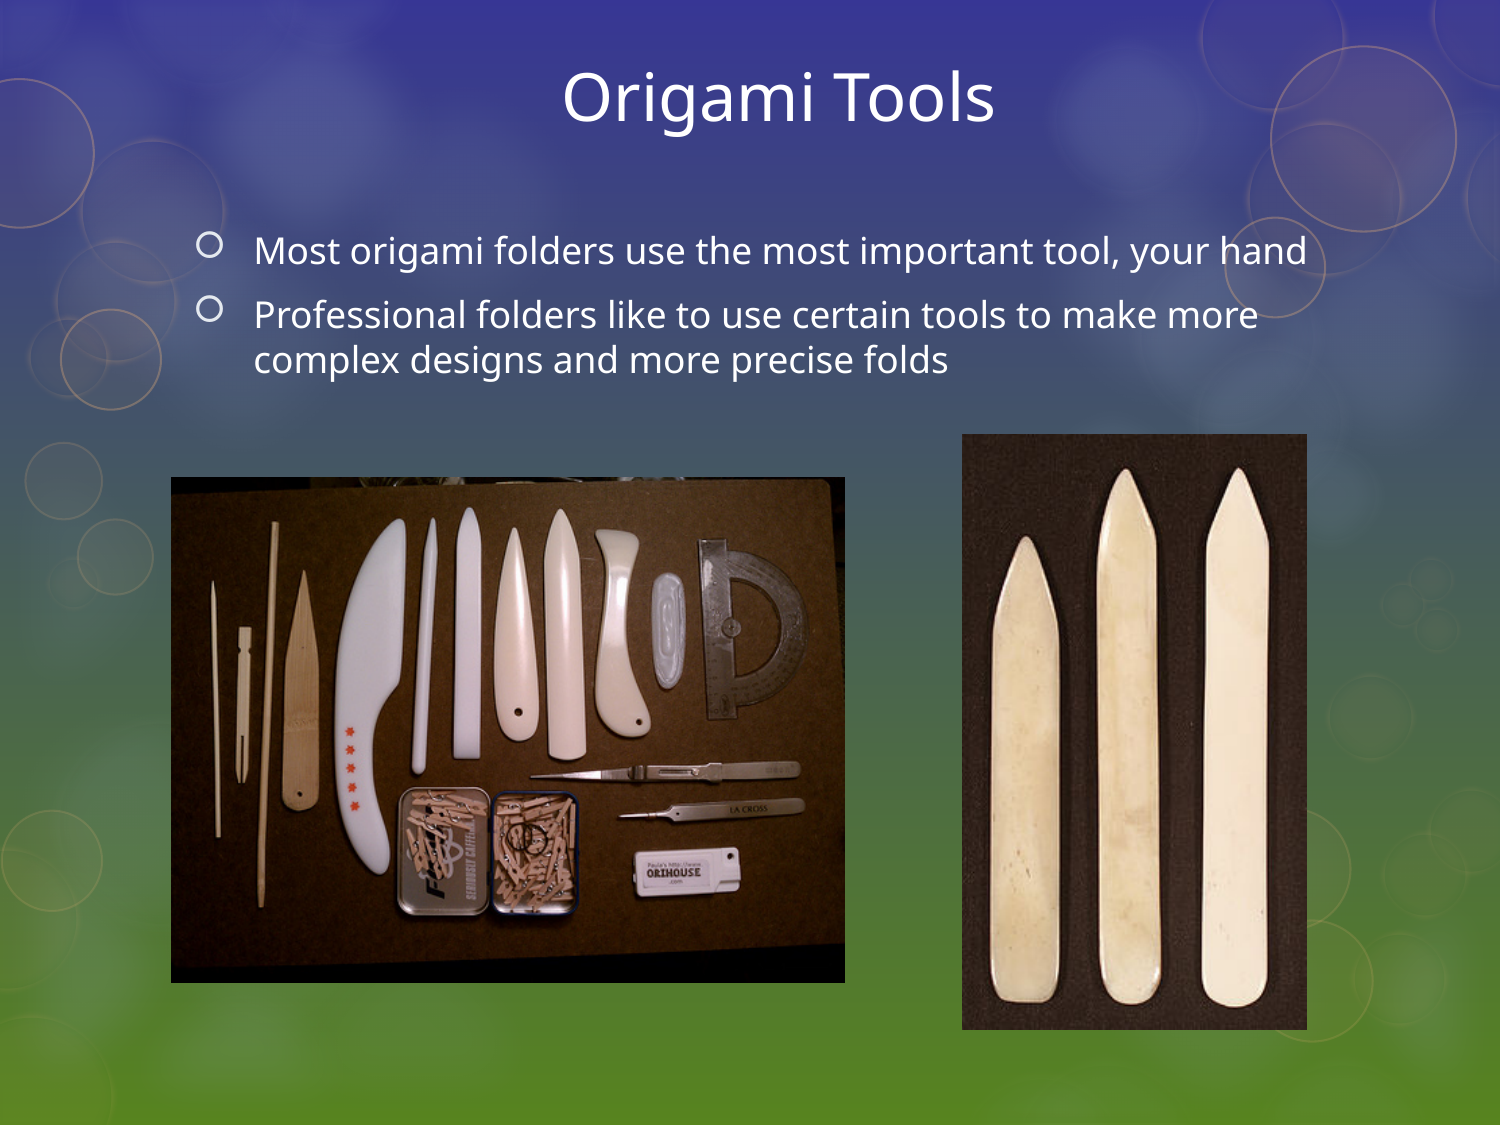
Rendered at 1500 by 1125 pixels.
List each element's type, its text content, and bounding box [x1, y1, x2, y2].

list Most origami folders use the most important tool, your hand Professional folders like to use certain tools to make more complex designs and more precise folds [178, 219, 1347, 389]
title Origami Tools [194, 19, 1364, 171]
picture [962, 434, 1307, 1031]
picture [170, 477, 845, 984]
